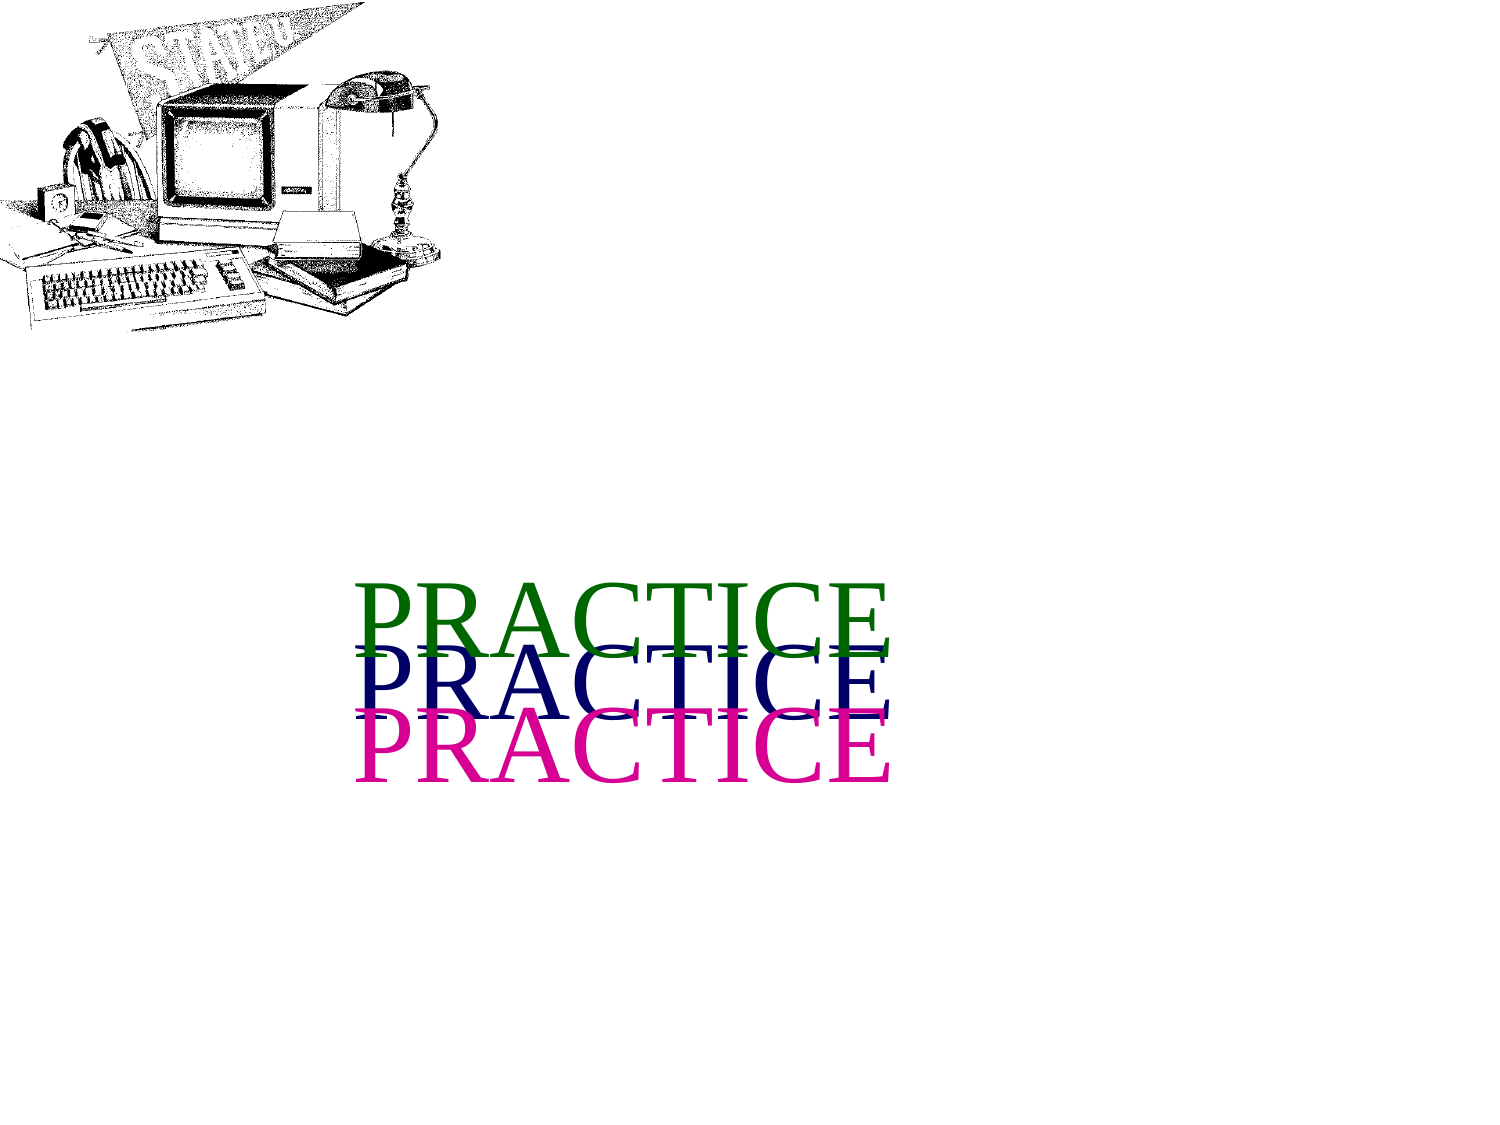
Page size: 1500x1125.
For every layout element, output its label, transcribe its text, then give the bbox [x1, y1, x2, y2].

text_box PRACTICE [337, 537, 1400, 688]
picture [0, 0, 450, 336]
text_box PRACTICE [337, 688, 937, 813]
